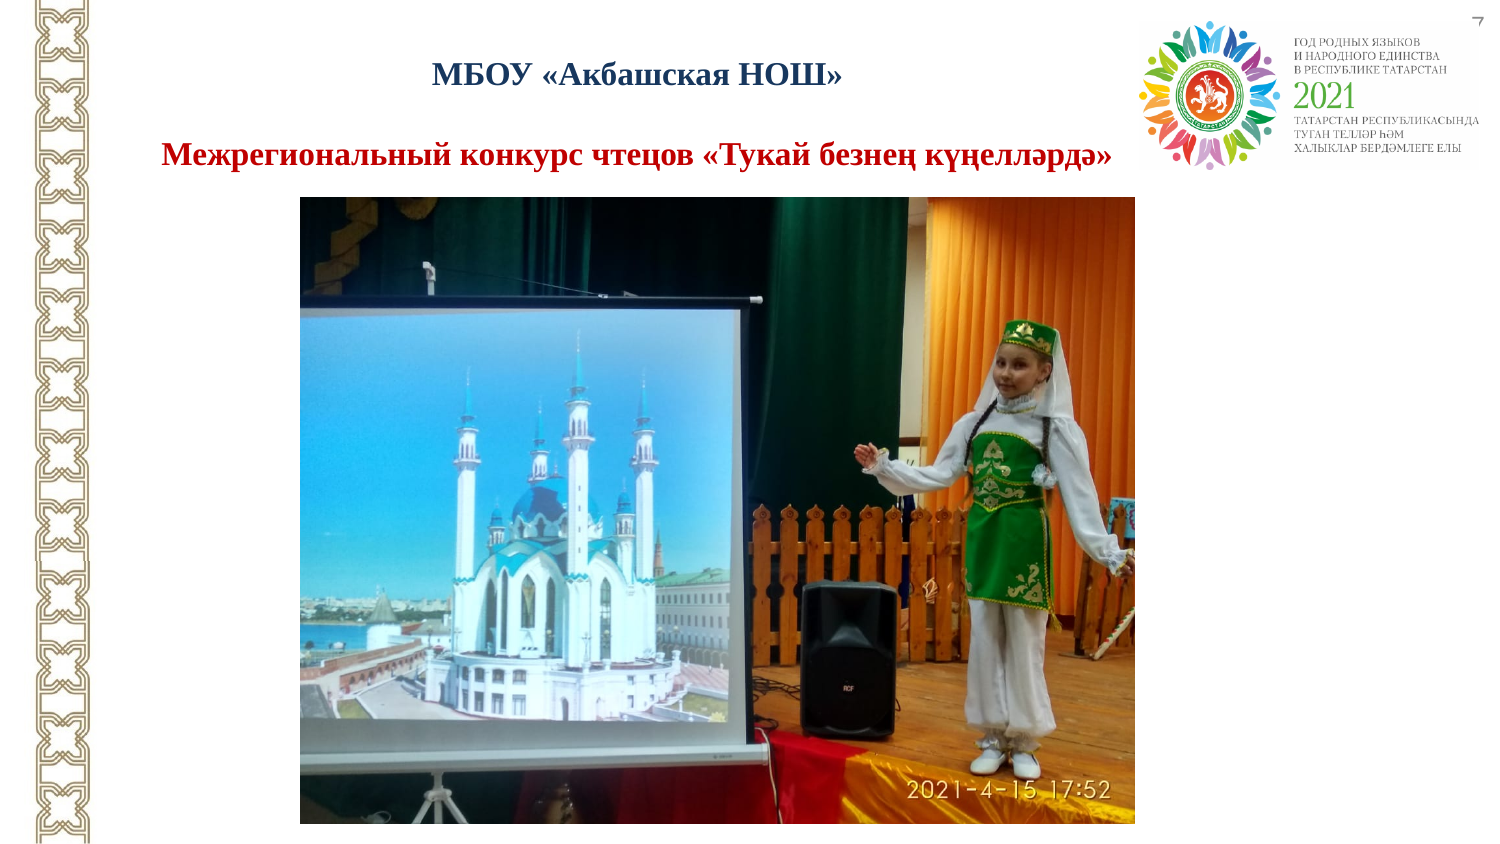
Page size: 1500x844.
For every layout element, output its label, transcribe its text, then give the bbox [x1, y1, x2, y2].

slide_number 7 [1149, 1, 1500, 47]
title МБОУ «Акбашская НОШ» Межрегиональный конкурс чтецов «Тукай безнең күңелләрдә» [100, 21, 1138, 162]
picture [0, 0, 1500, 844]
